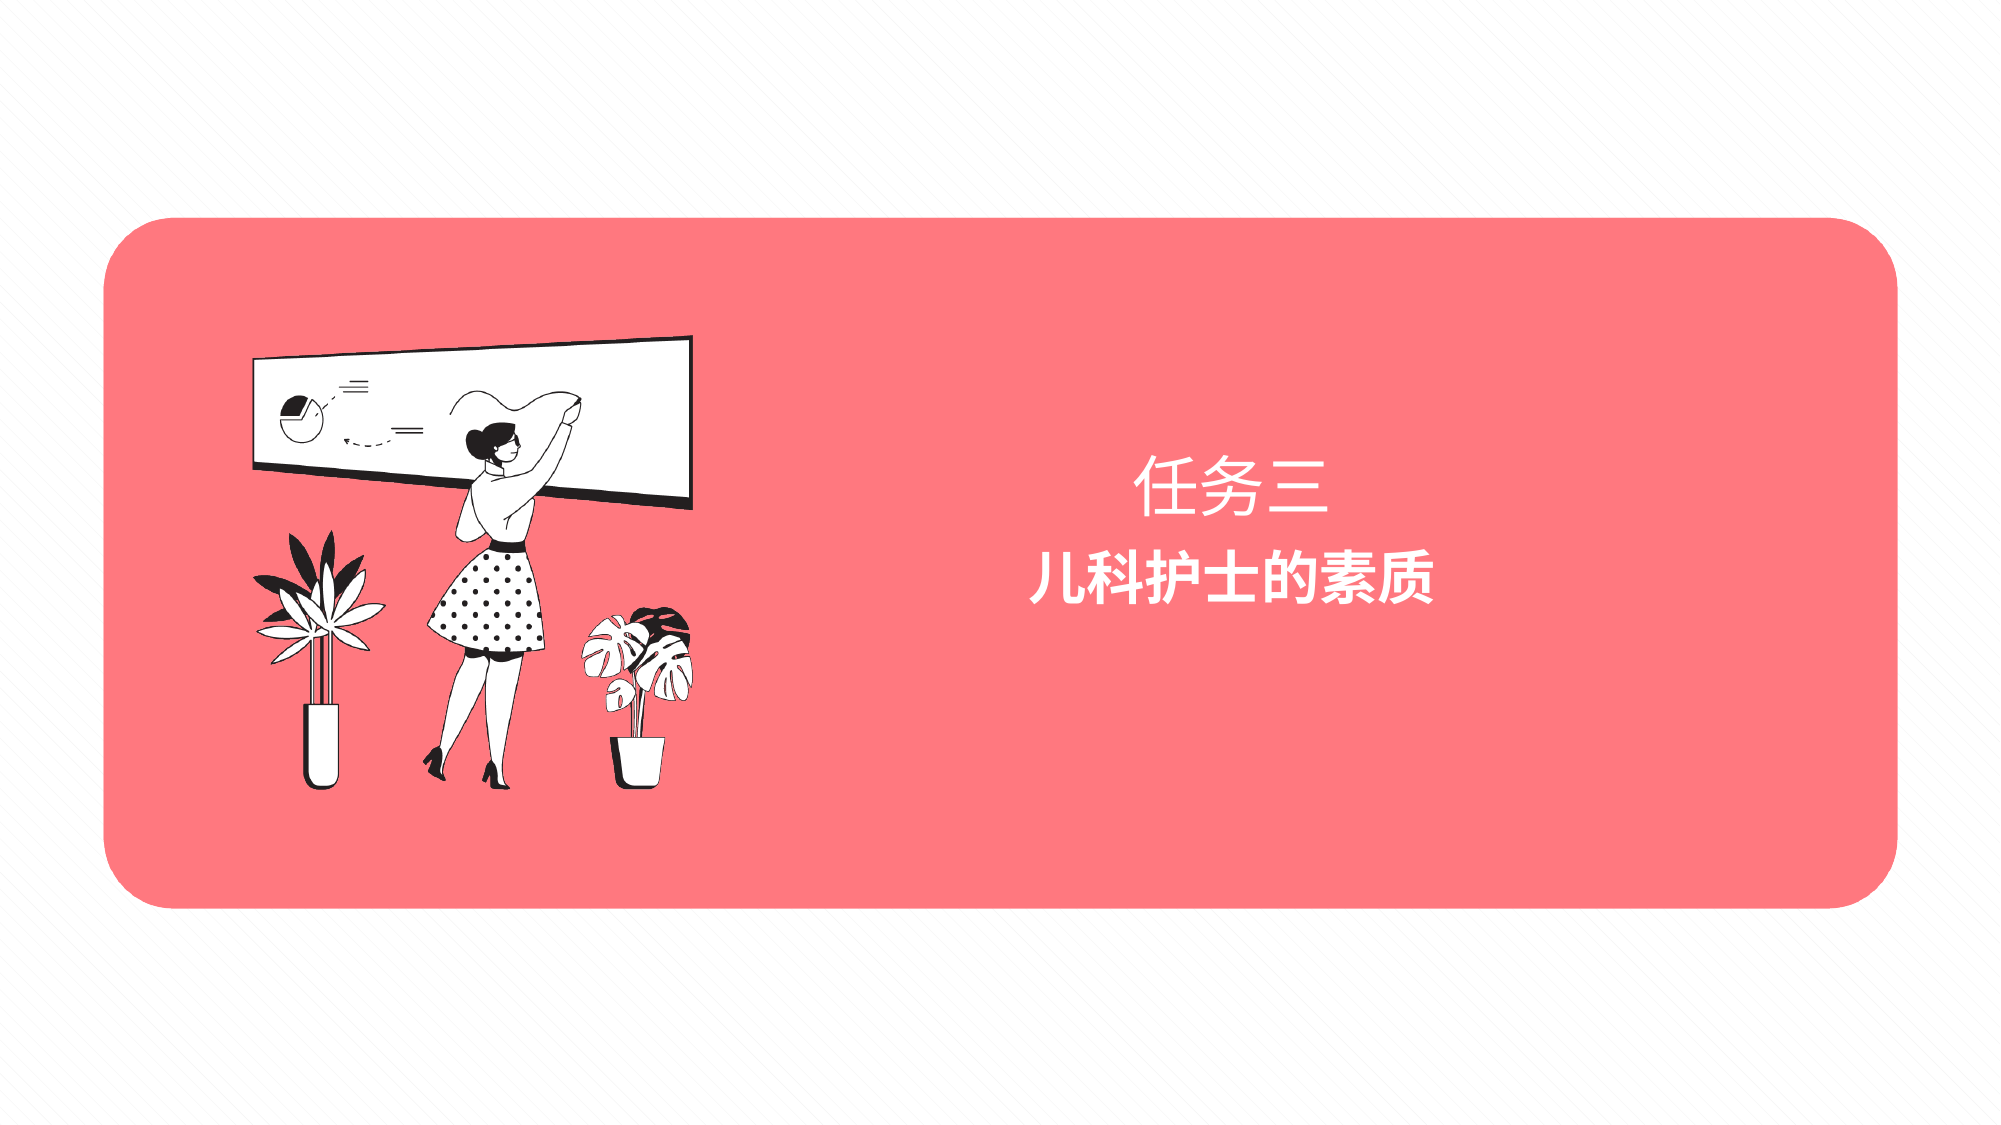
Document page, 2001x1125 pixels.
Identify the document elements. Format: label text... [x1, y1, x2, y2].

list 儿科护士的素质 [887, 533, 1578, 731]
title 任务三 [887, 357, 1578, 533]
picture [103, 217, 1898, 909]
